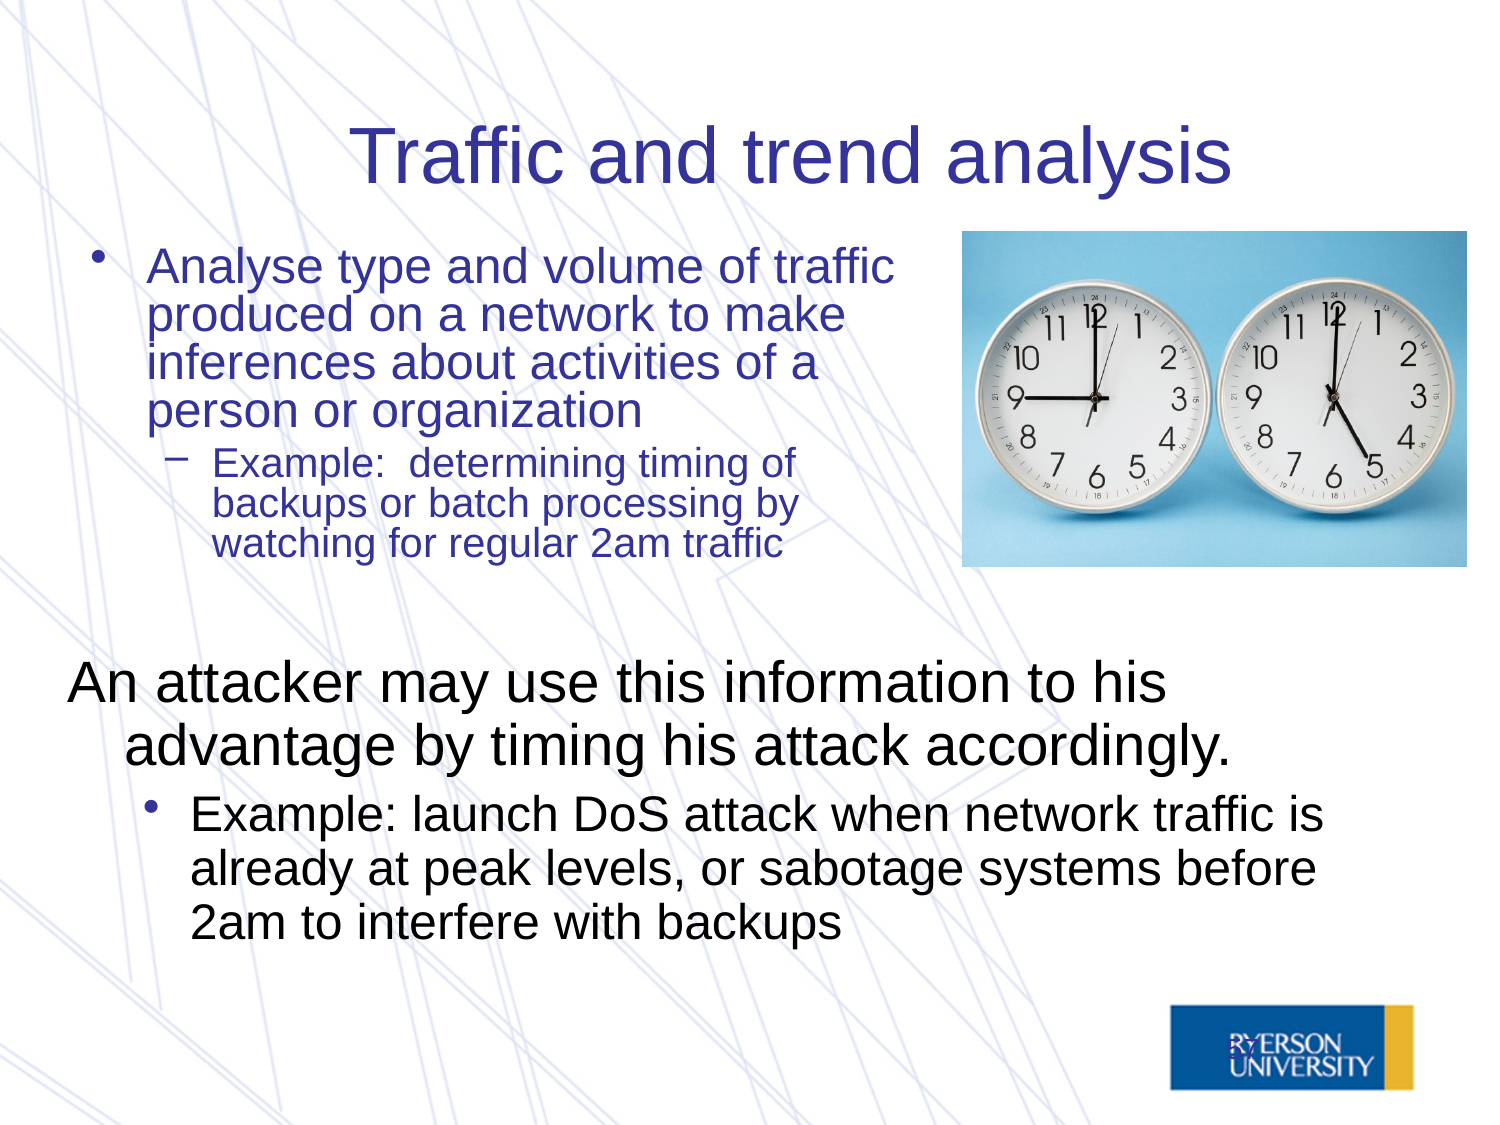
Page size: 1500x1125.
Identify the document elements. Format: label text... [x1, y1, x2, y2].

slide_number 57 [1198, 1022, 1275, 1102]
title Traffic and trend analysis [76, 0, 1500, 209]
picture [0, 0, 1500, 1125]
list Analyse type and volume of traffic produced on a network to make inferences about activities of a person or organization Example: determining timing of backups or batch processing by watching for regular 2am traffic [74, 237, 973, 597]
text_box An attacker may use this information to his advantage by timing his attack accordingly. Example: launch DoS attack when network traffic is already at peak levels, or sabotage systems before 2am to interfere with backups [53, 645, 1436, 976]
